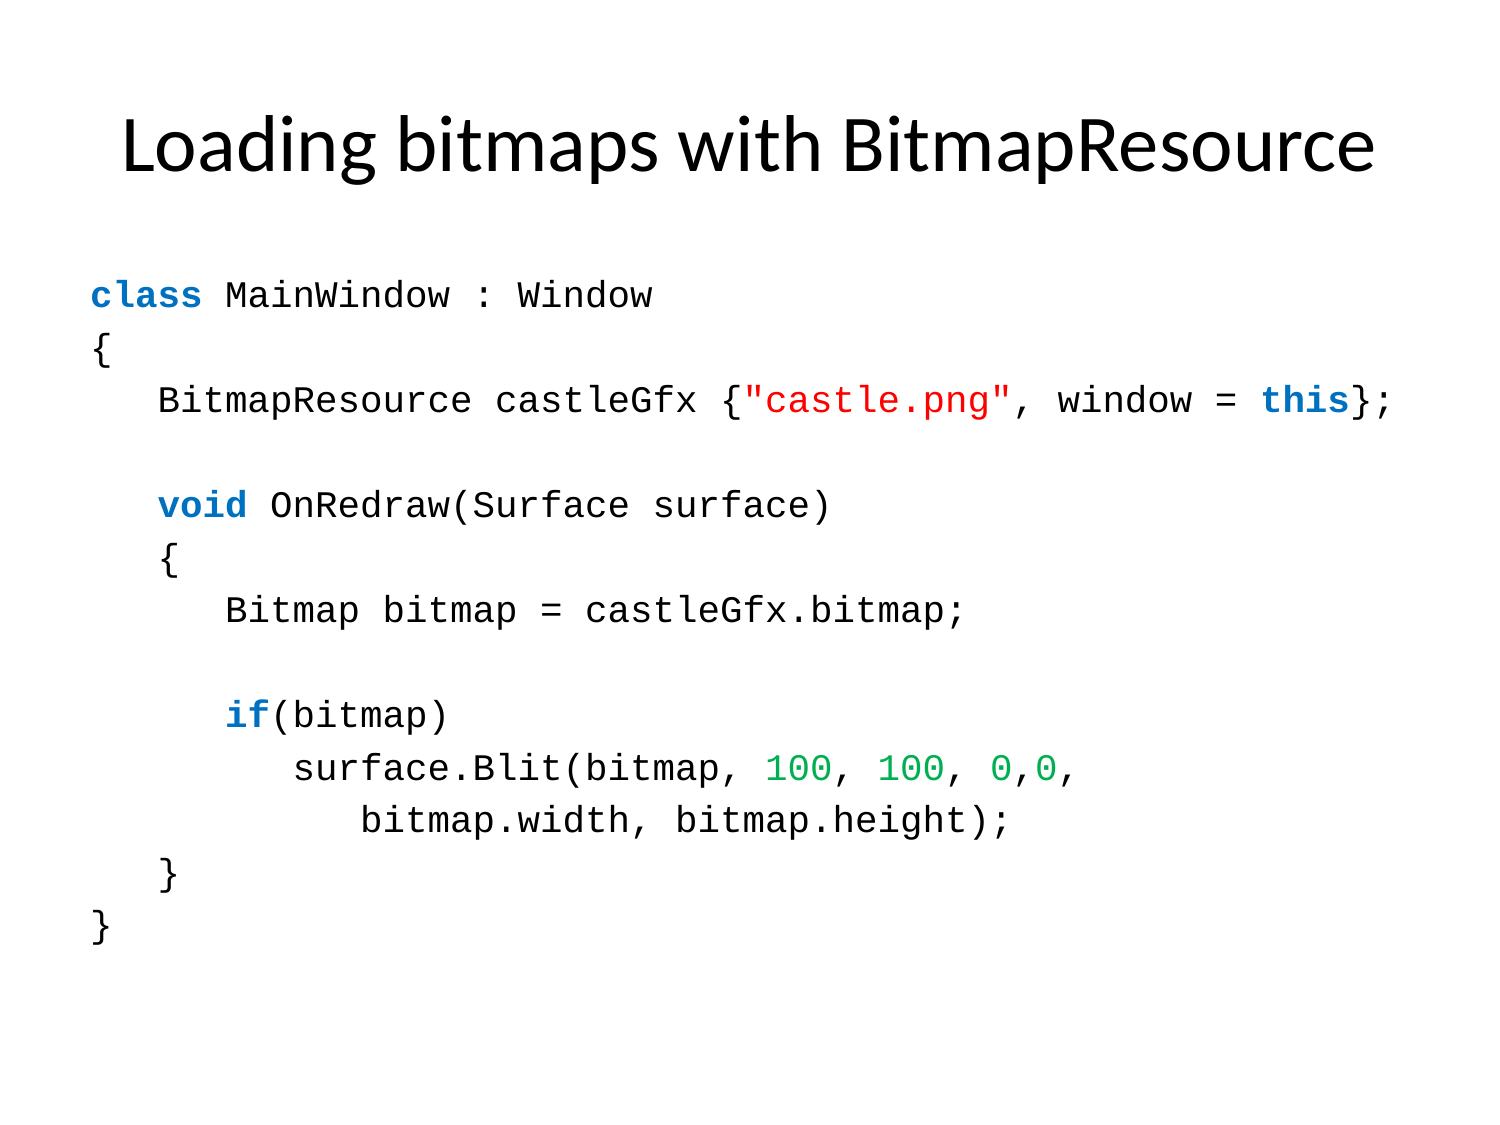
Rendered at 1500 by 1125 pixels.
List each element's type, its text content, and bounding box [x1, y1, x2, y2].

list class MainWindow : Window { BitmapResource castleGfx {"castle.png", window = this}; void OnRedraw(Surface surface) { Bitmap bitmap = castleGfx.bitmap; if(bitmap) surface.Blit(bitmap, 100, 100, 0,0, bitmap.width, bitmap.height); } } [75, 262, 1425, 1005]
title Loading bitmaps with BitmapResource [75, 45, 1425, 233]
